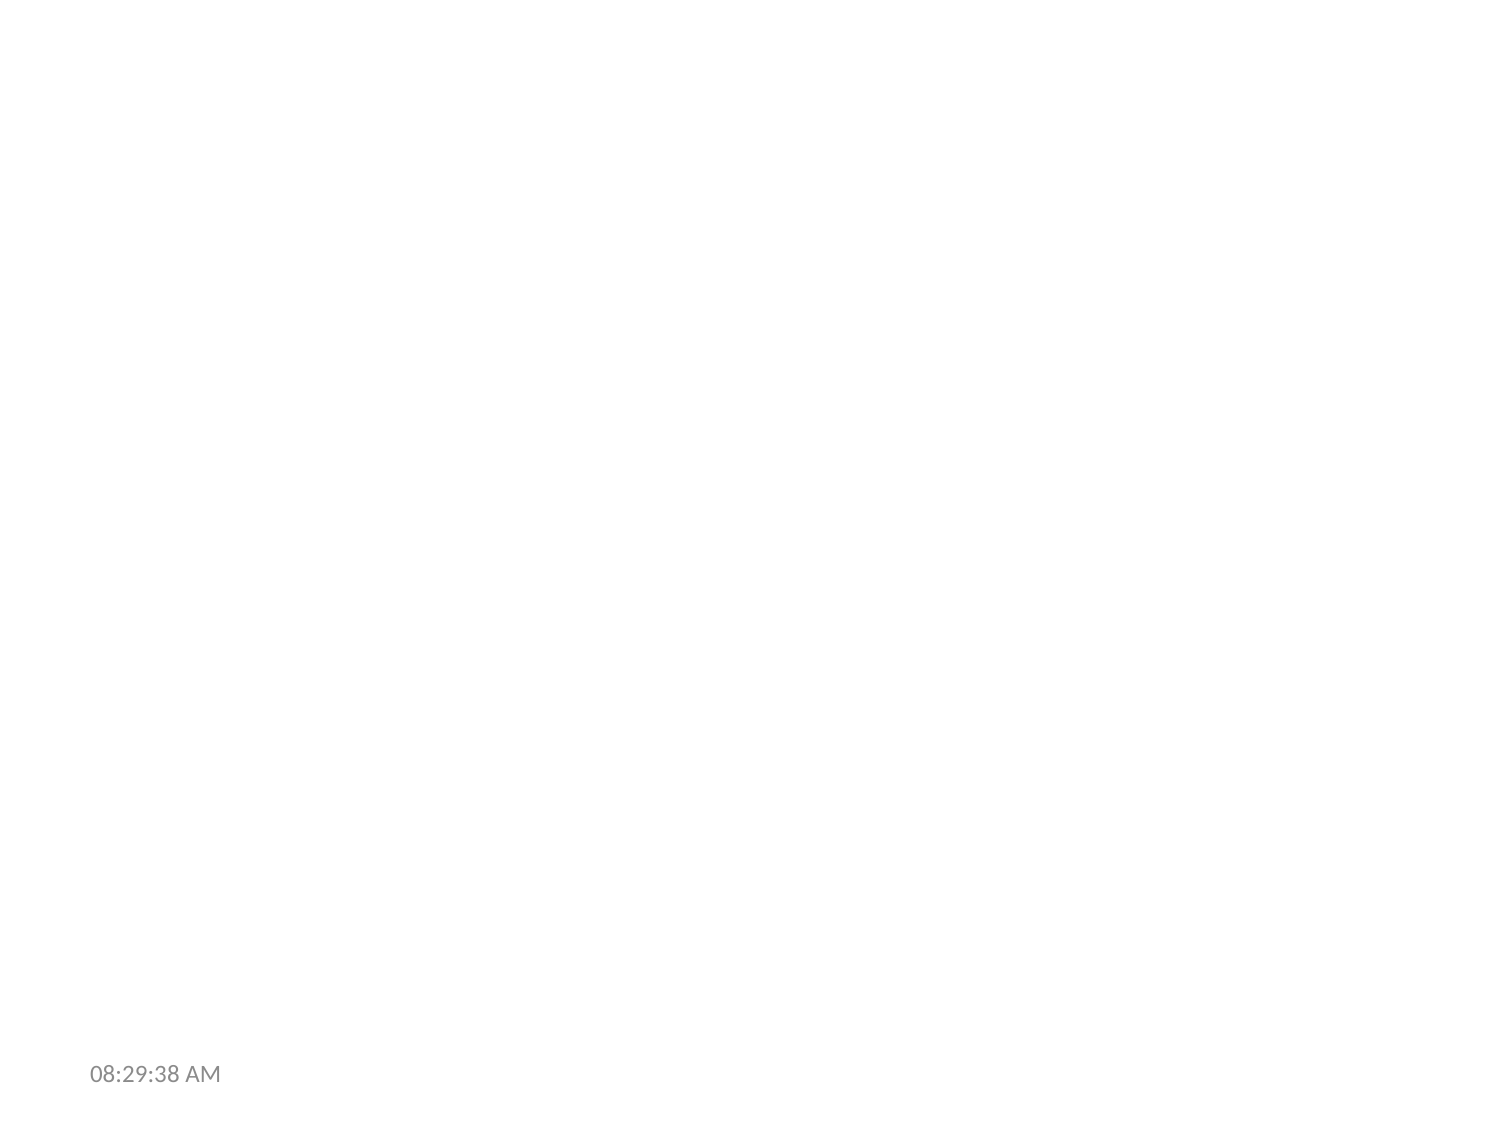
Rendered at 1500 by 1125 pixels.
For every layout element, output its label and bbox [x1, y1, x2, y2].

slide_number [75, 1042, 425, 1103]
